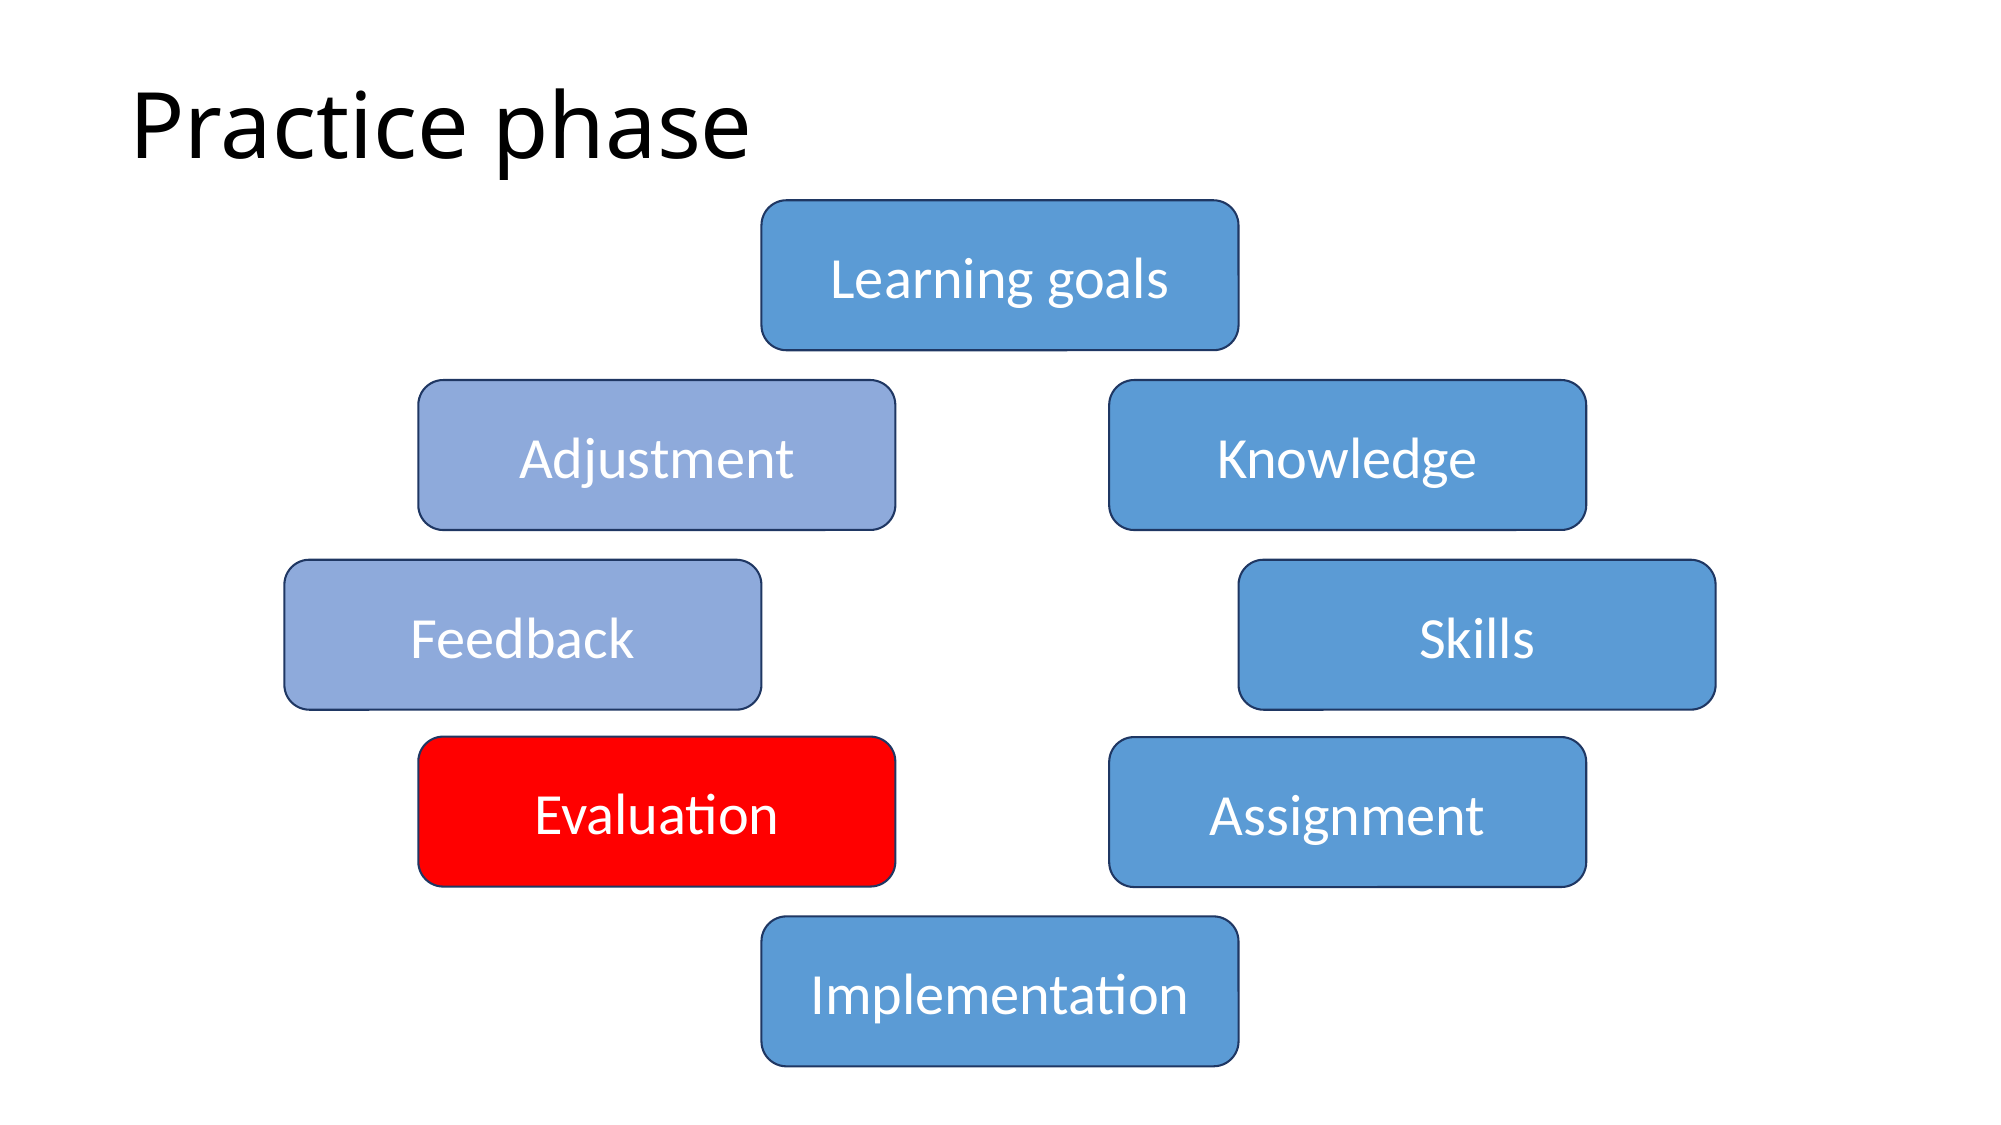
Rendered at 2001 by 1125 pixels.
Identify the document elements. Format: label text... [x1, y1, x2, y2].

text_box Learning goals [761, 200, 1239, 284]
text_box Skills [1238, 559, 1716, 710]
title Practice phase [114, 19, 1863, 238]
text_box Assignment [1109, 737, 1587, 888]
text_box Feedback [284, 559, 762, 710]
text_box [472, 360, 2000, 434]
text_box [472, 284, 2000, 359]
text_box Evaluation [418, 736, 896, 887]
text_box Implementation [761, 916, 1239, 1067]
text_box Adjustment [418, 380, 896, 531]
text_box Knowledge [1109, 434, 1587, 531]
